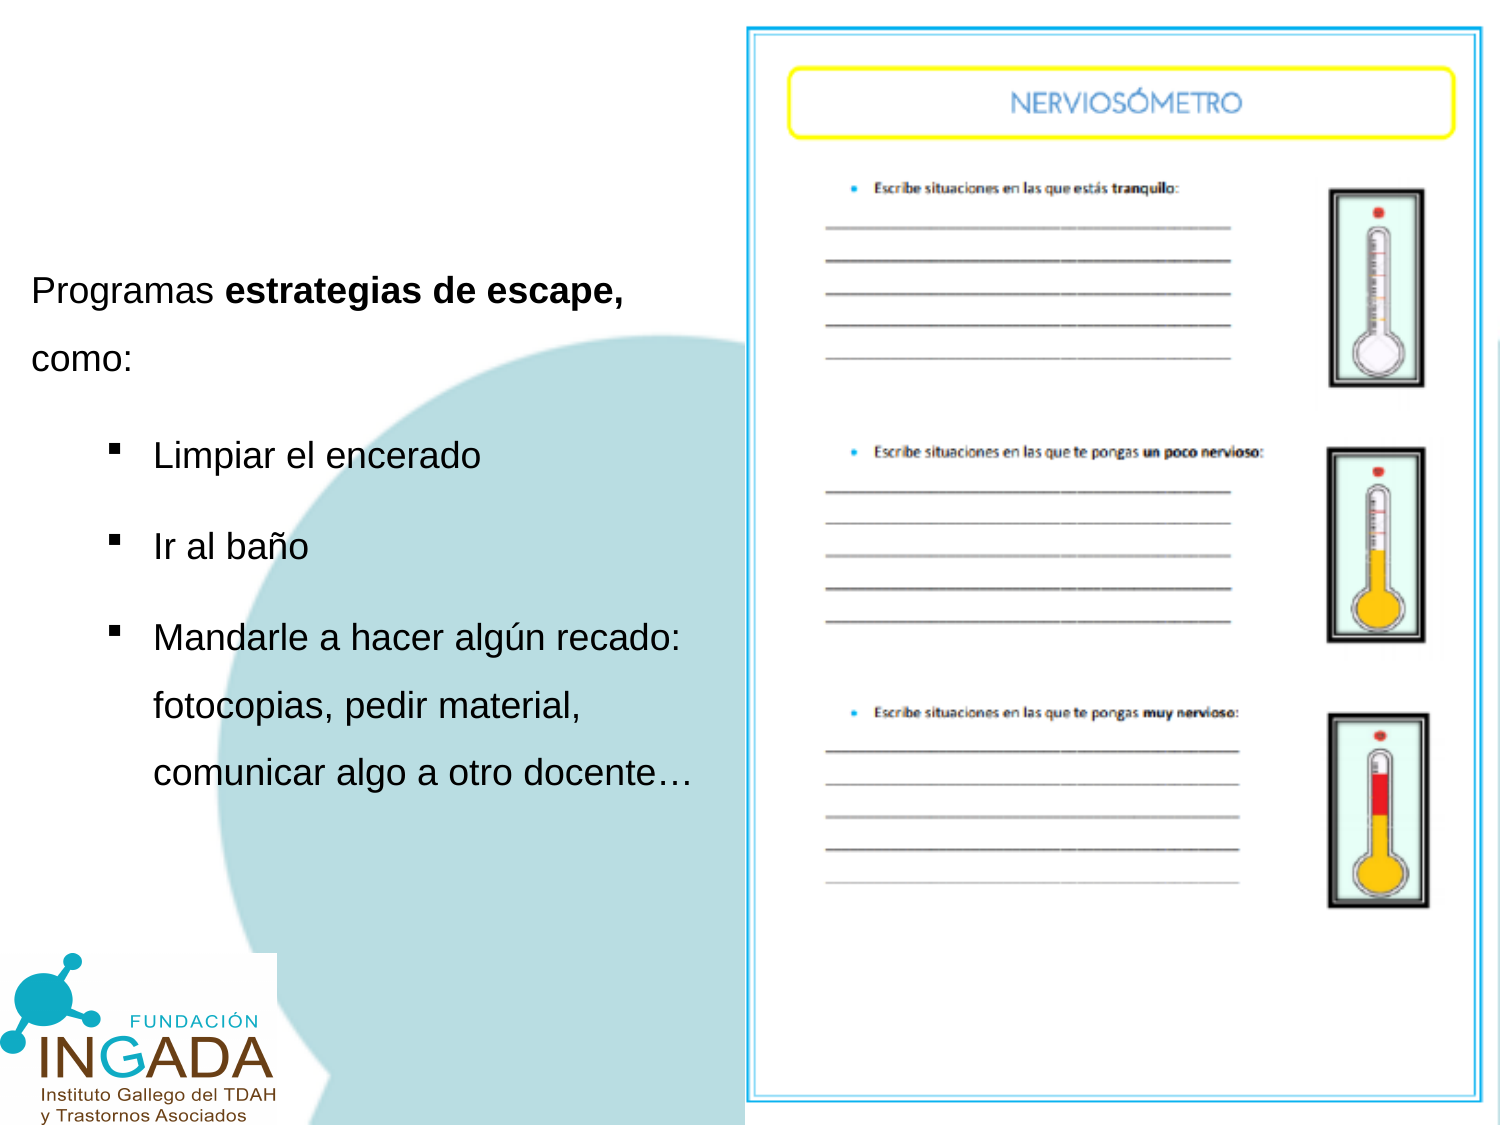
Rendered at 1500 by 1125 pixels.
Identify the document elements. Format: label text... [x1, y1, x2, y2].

list Programas estrategias de escape, como: Limpiar el encerado Ir al baño Mandarle a hacer algún recado: fotocopias, pedir material, comunicar algo a otro docente… [29, 243, 703, 986]
picture [0, 0, 1500, 1125]
